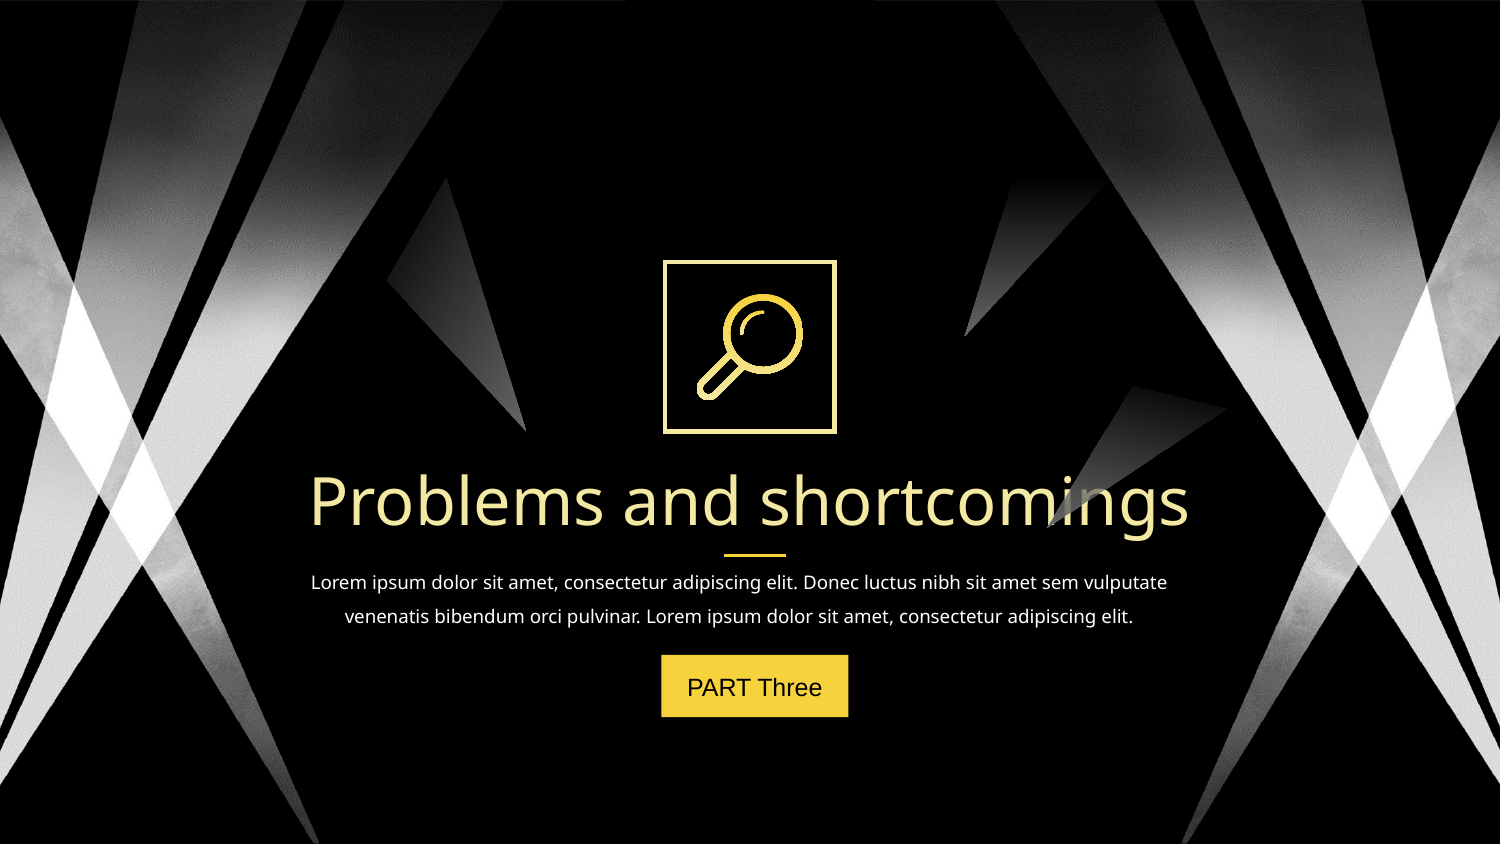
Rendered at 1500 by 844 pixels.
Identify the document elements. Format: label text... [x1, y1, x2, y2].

text_box [963, 176, 1113, 337]
text_box [385, 174, 527, 431]
text_box Lorem ipsum dolor sit amet, consectetur adipiscing elit. Donec luctus nibh sit amet sem vulputate venenatis bibendum orci pulvinar. Lorem ipsum dolor sit amet, consectetur adipiscing elit. [267, 552, 1210, 635]
text_box Problems and shortcomings [293, 450, 1207, 546]
text_box PART Three [660, 654, 849, 718]
picture [0, 0, 1500, 844]
text_box [1045, 384, 1229, 529]
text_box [696, 293, 804, 401]
text_box [664, 261, 836, 433]
